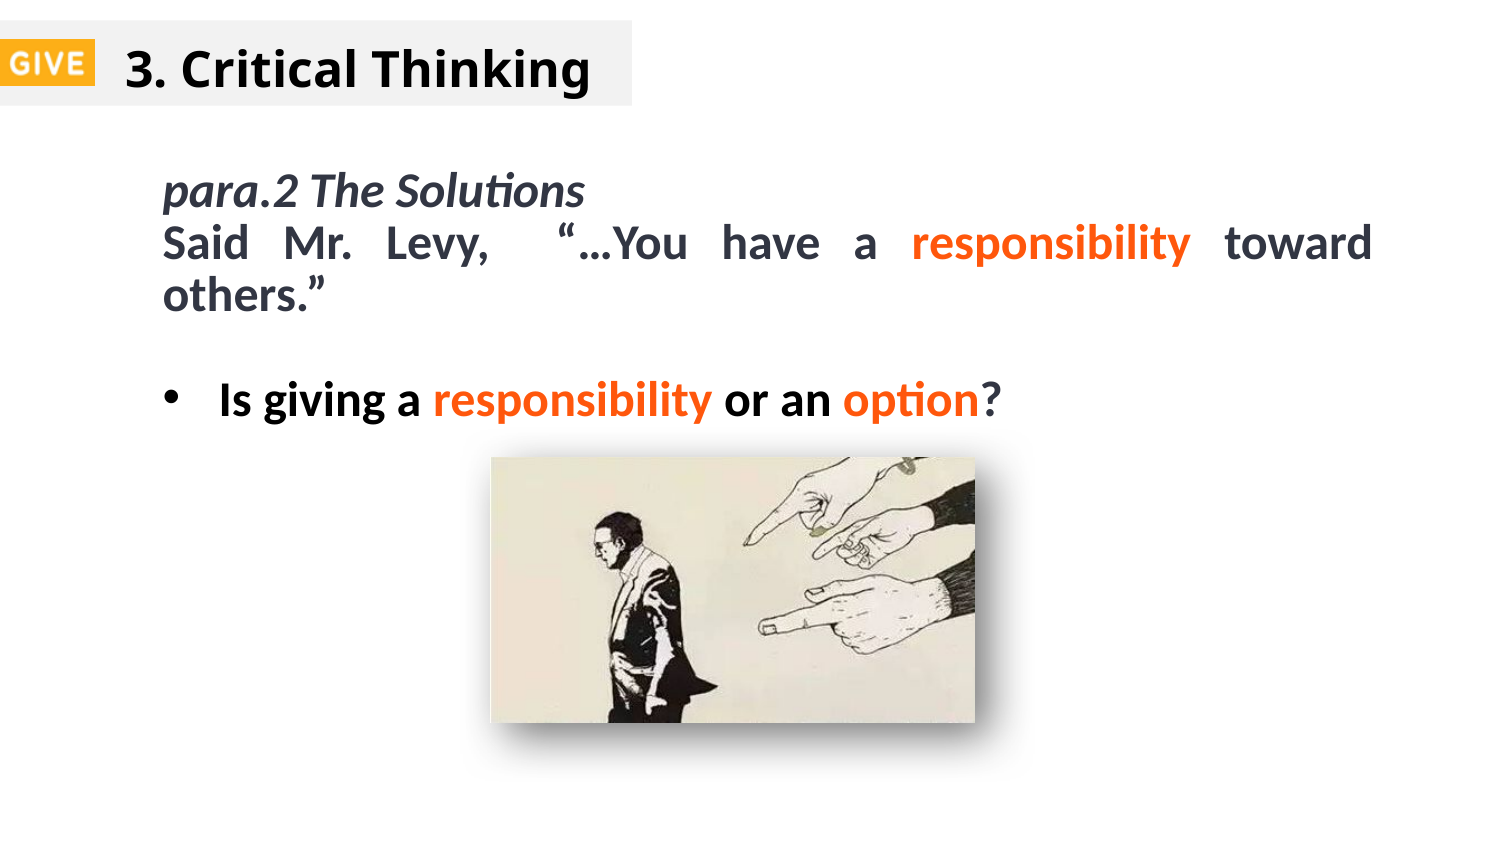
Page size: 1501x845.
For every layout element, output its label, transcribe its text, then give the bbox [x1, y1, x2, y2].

picture [490, 457, 975, 723]
text_box 3. Critical Thinking [110, 30, 608, 105]
text_box para.2 The Solutions Said Mr. Levy, “…You have a responsibility toward others.” Is giving a responsibility or an option? [147, 150, 1388, 434]
picture [0, 39, 95, 86]
text_box [0, 19, 633, 107]
